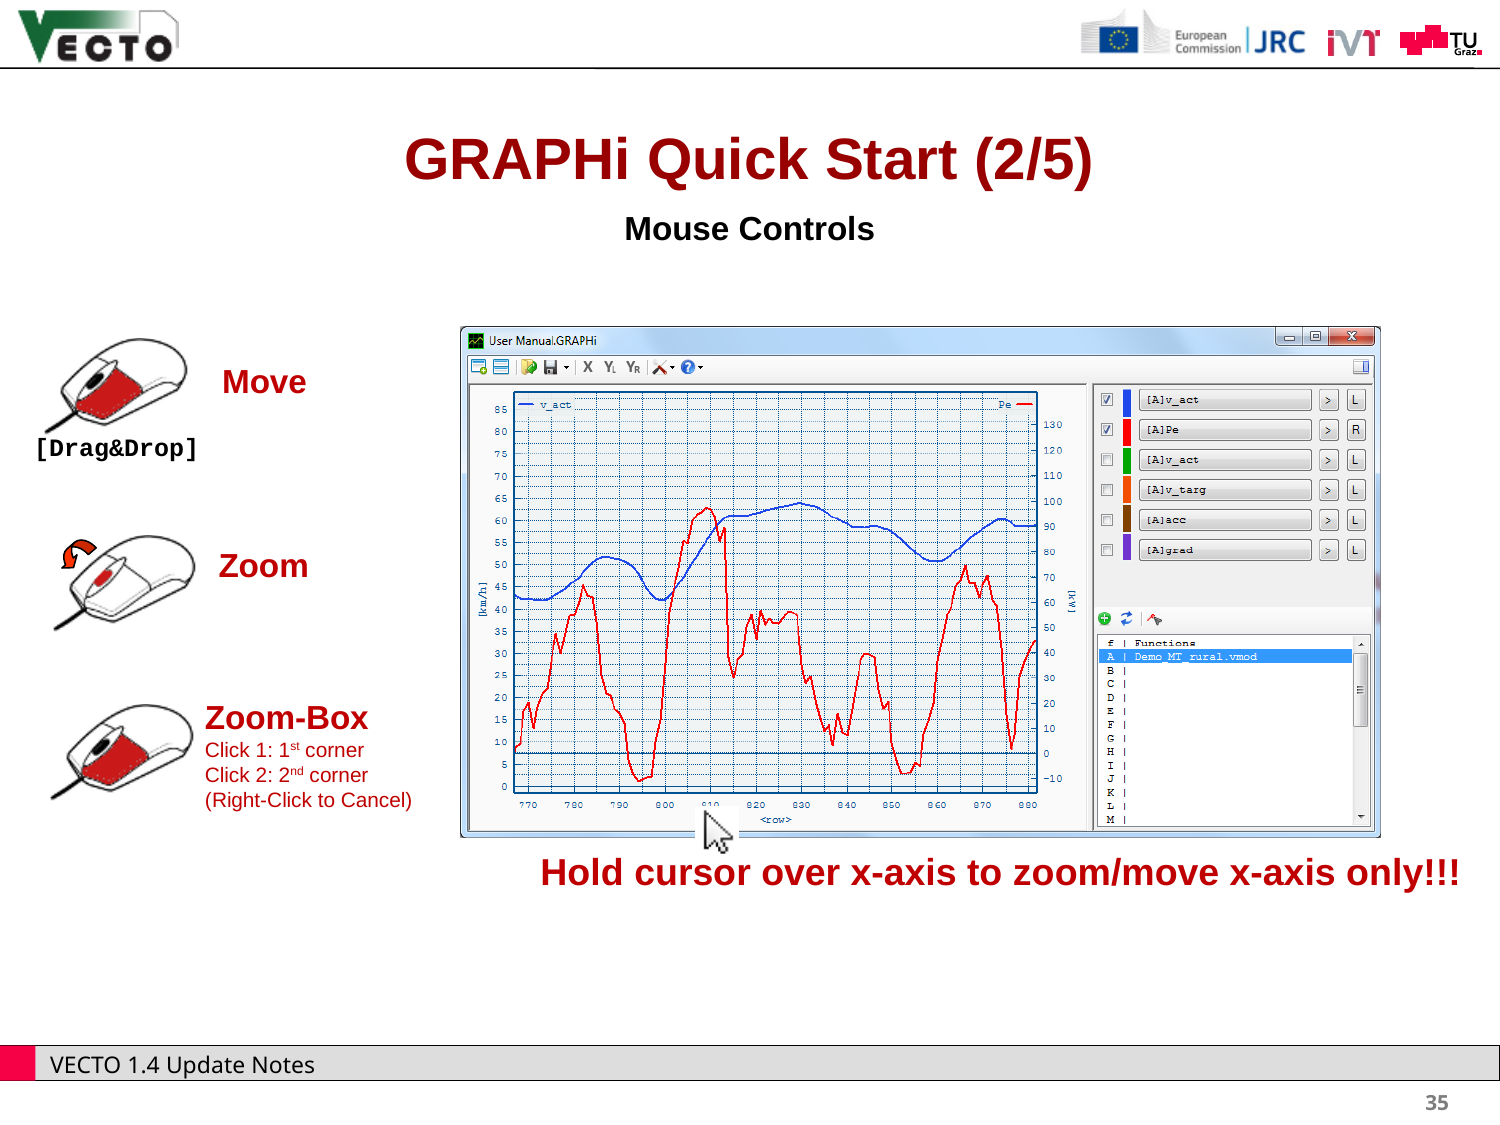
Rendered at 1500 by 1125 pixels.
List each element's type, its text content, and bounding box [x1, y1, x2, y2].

picture [42, 337, 189, 439]
picture [50, 534, 197, 636]
picture [48, 704, 195, 805]
text_box Move [207, 352, 323, 408]
text_box Mouse Controls [0, 199, 1500, 255]
title GRAPHi Quick Start (2/5) [0, 127, 1500, 185]
picture [1328, 30, 1380, 56]
picture [460, 326, 1381, 857]
text_box Hold cursor over x-axis to zoom/move x-axis only!!! [525, 841, 1492, 901]
picture [1080, 7, 1306, 54]
picture [17, 9, 179, 65]
text_box Zoom-Box Click 1: 1st corner Click 2: 2nd corner (Right-Click to Cancel) [190, 688, 428, 819]
text_box Zoom [203, 537, 324, 592]
text_box [Drag&Drop] [19, 424, 214, 470]
